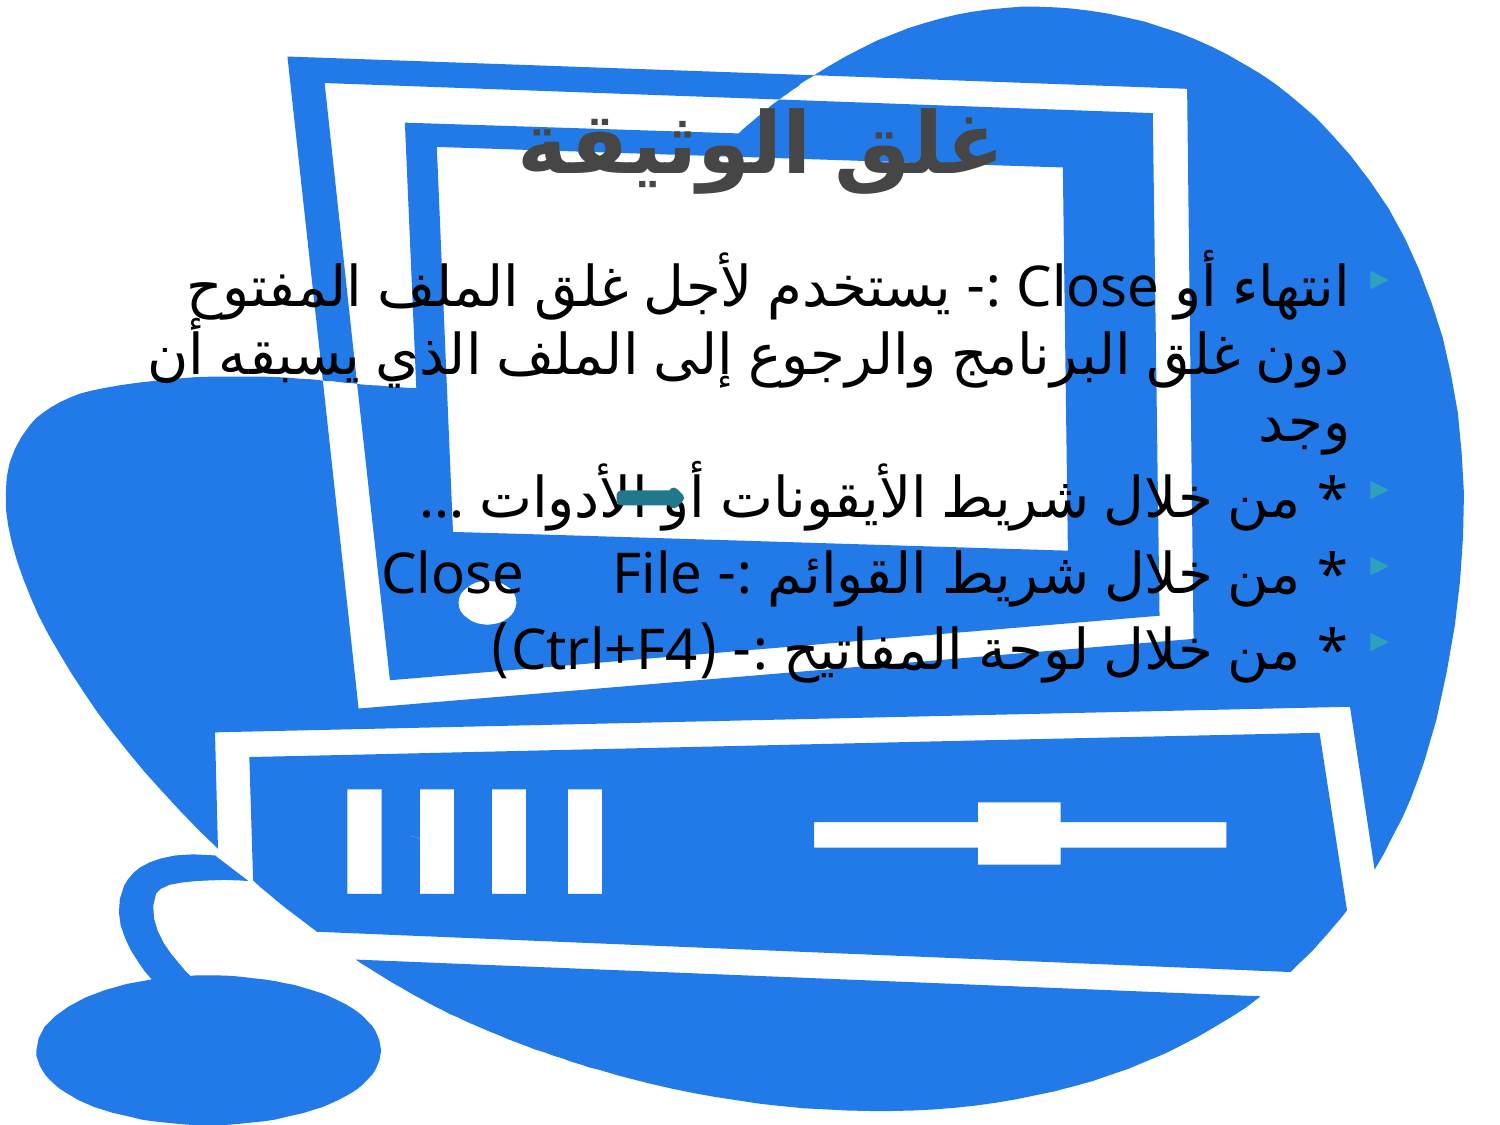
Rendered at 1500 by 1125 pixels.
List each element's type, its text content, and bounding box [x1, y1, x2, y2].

list انتهاء أو Close :- يستخدم لأجل غلق الملف المفتوح دون غلق البرنامج والرجوع إلى الملف الذي يسبقه أن وجد * من خلال شريط الأيقونات أو الأدوات ... * من خلال شريط القوائم :- Close File * من خلال لوحة المفاتيح :- (Ctrl+F4) [75, 243, 1425, 986]
title غلق الوثيقة [75, 45, 1425, 233]
text_box [616, 487, 685, 509]
